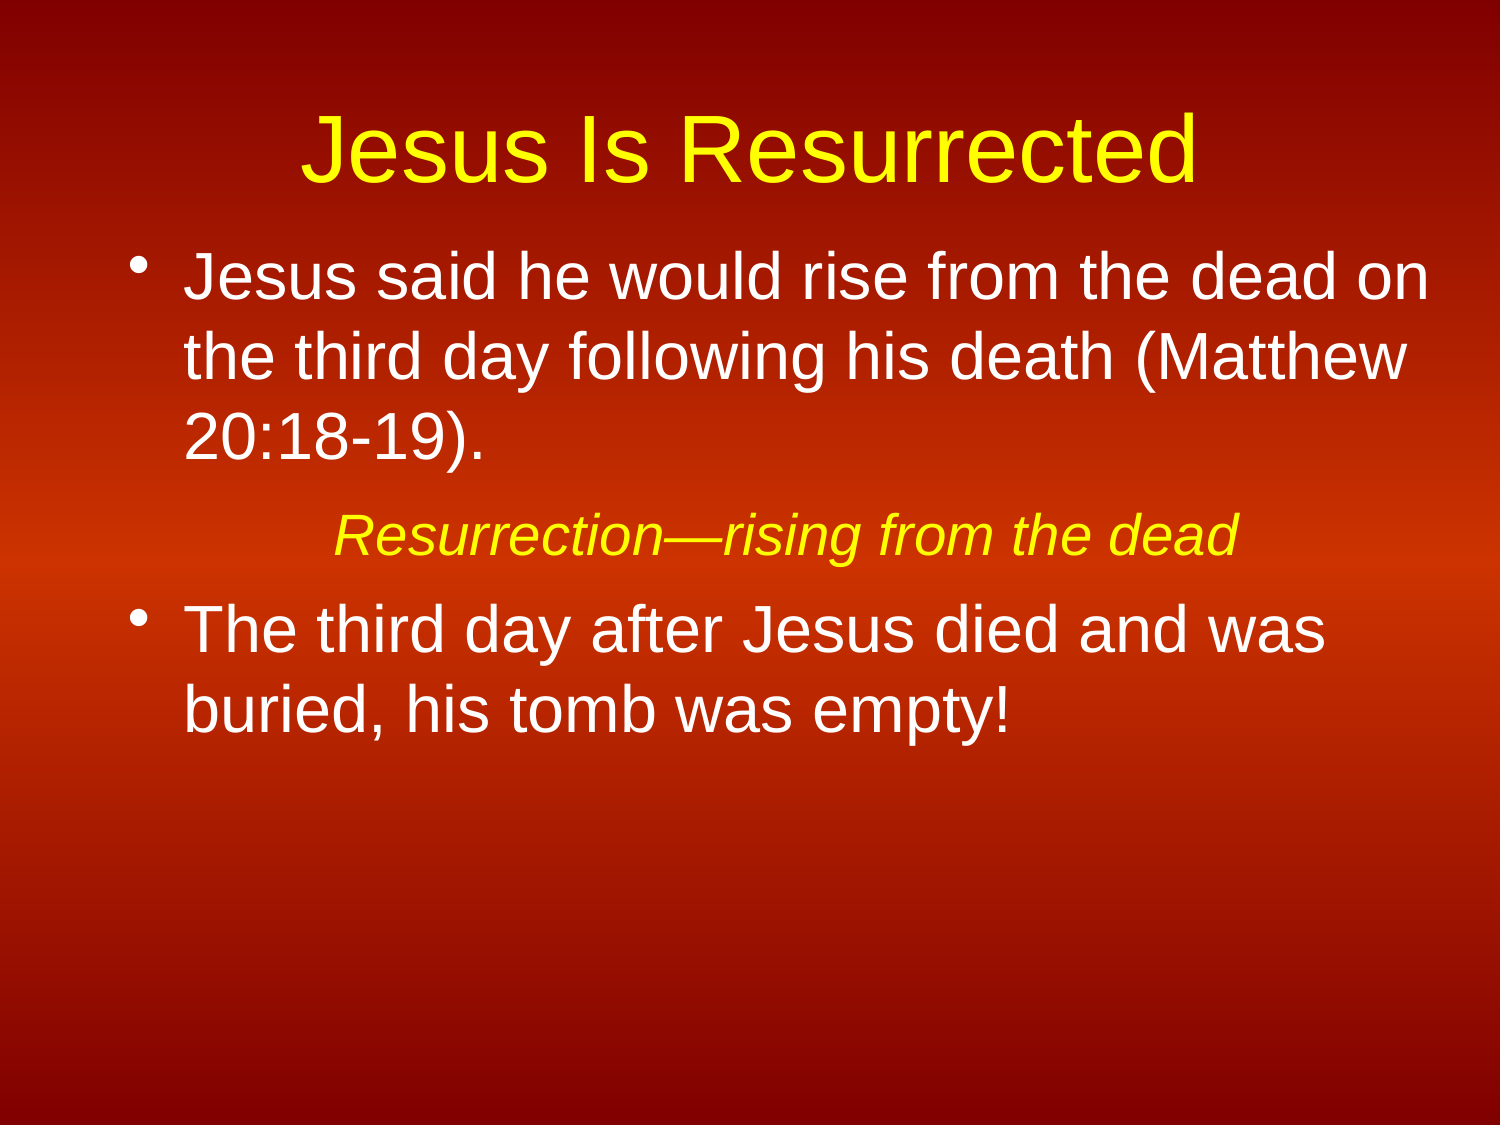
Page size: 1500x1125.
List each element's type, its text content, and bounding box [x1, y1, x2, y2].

list Jesus said he would rise from the dead on the third day following his death (Matthew 20:18-19). Resurrection—rising from the dead The third day after Jesus died and was buried, his tomb was empty! [112, 224, 1463, 1125]
title Jesus Is Resurrected [37, 50, 1463, 238]
